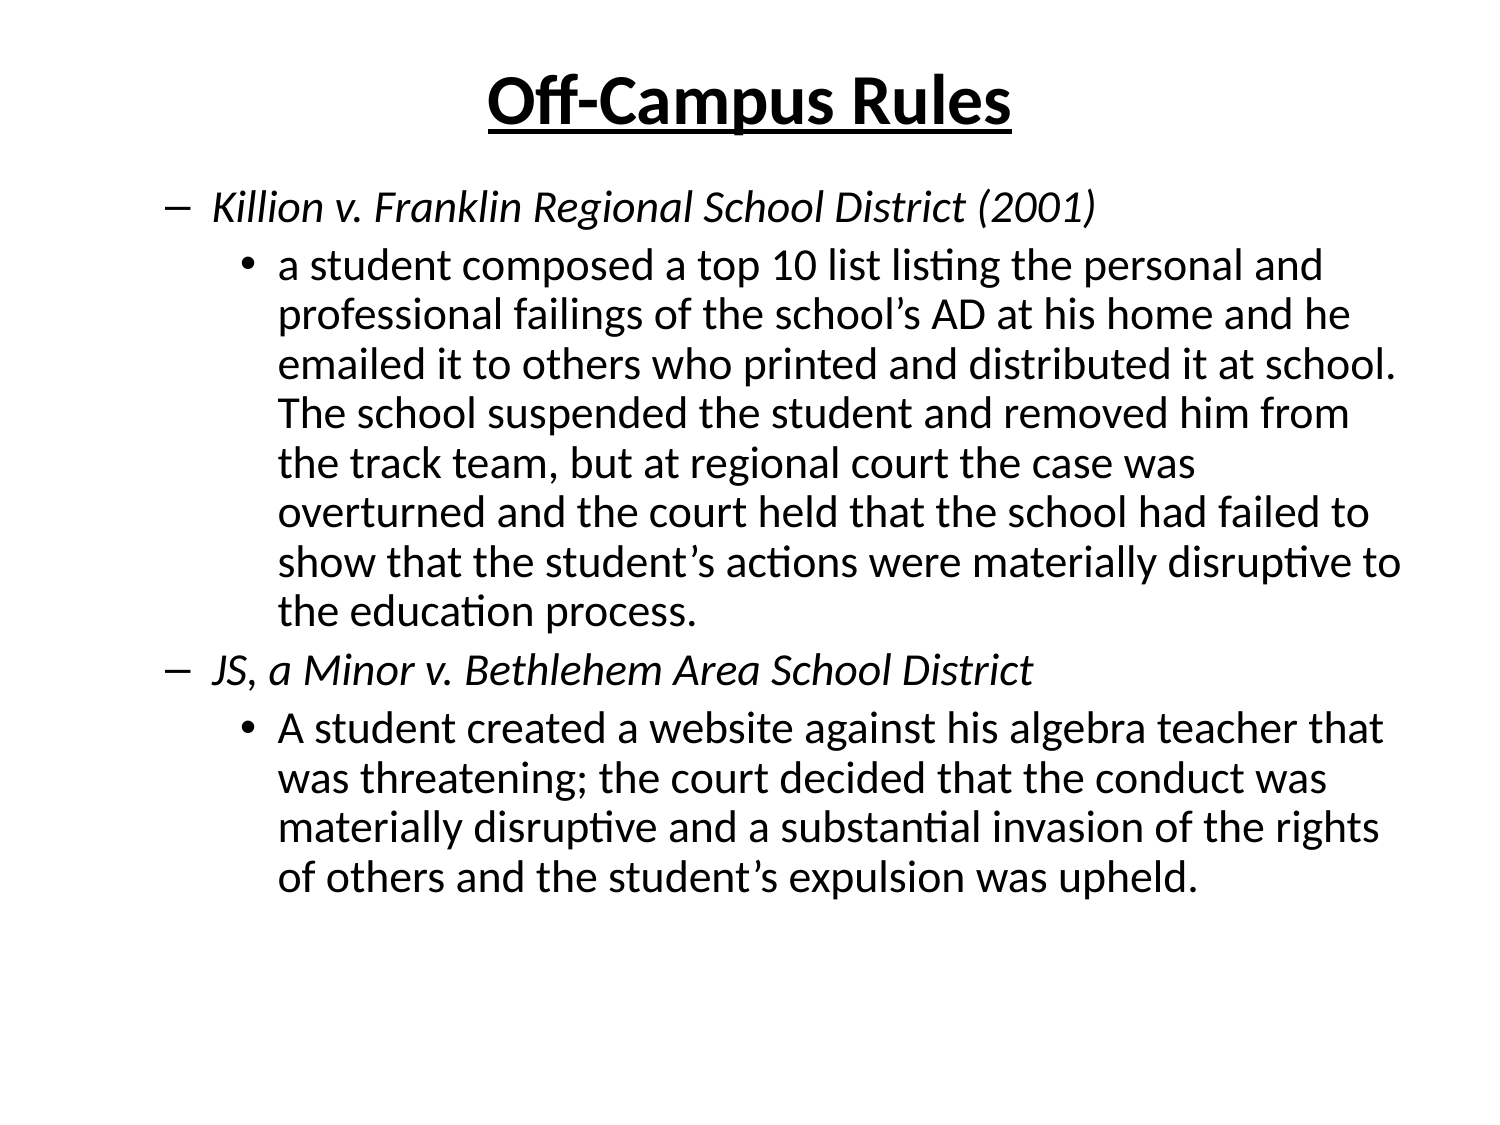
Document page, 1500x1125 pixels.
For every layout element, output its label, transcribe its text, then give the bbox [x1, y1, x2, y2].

list Killion v. Franklin Regional School District (2001) a student composed a top 10 list listing the personal and professional failings of the school’s AD at his home and he emailed it to others who printed and distributed it at school. The school suspended the student and removed him from the track team, but at regional court the case was overturned and the court held that the school had failed to show that the student’s actions were materially disruptive to the education process. JS, a Minor v. Bethlehem Area School District A student created a website against his algebra teacher that was threatening; the court decided that the conduct was materially disruptive and a substantial invasion of the rights of others and the student’s expulsion was upheld. [74, 174, 1426, 1038]
title Off-Campus Rules [74, 44, 1426, 174]
